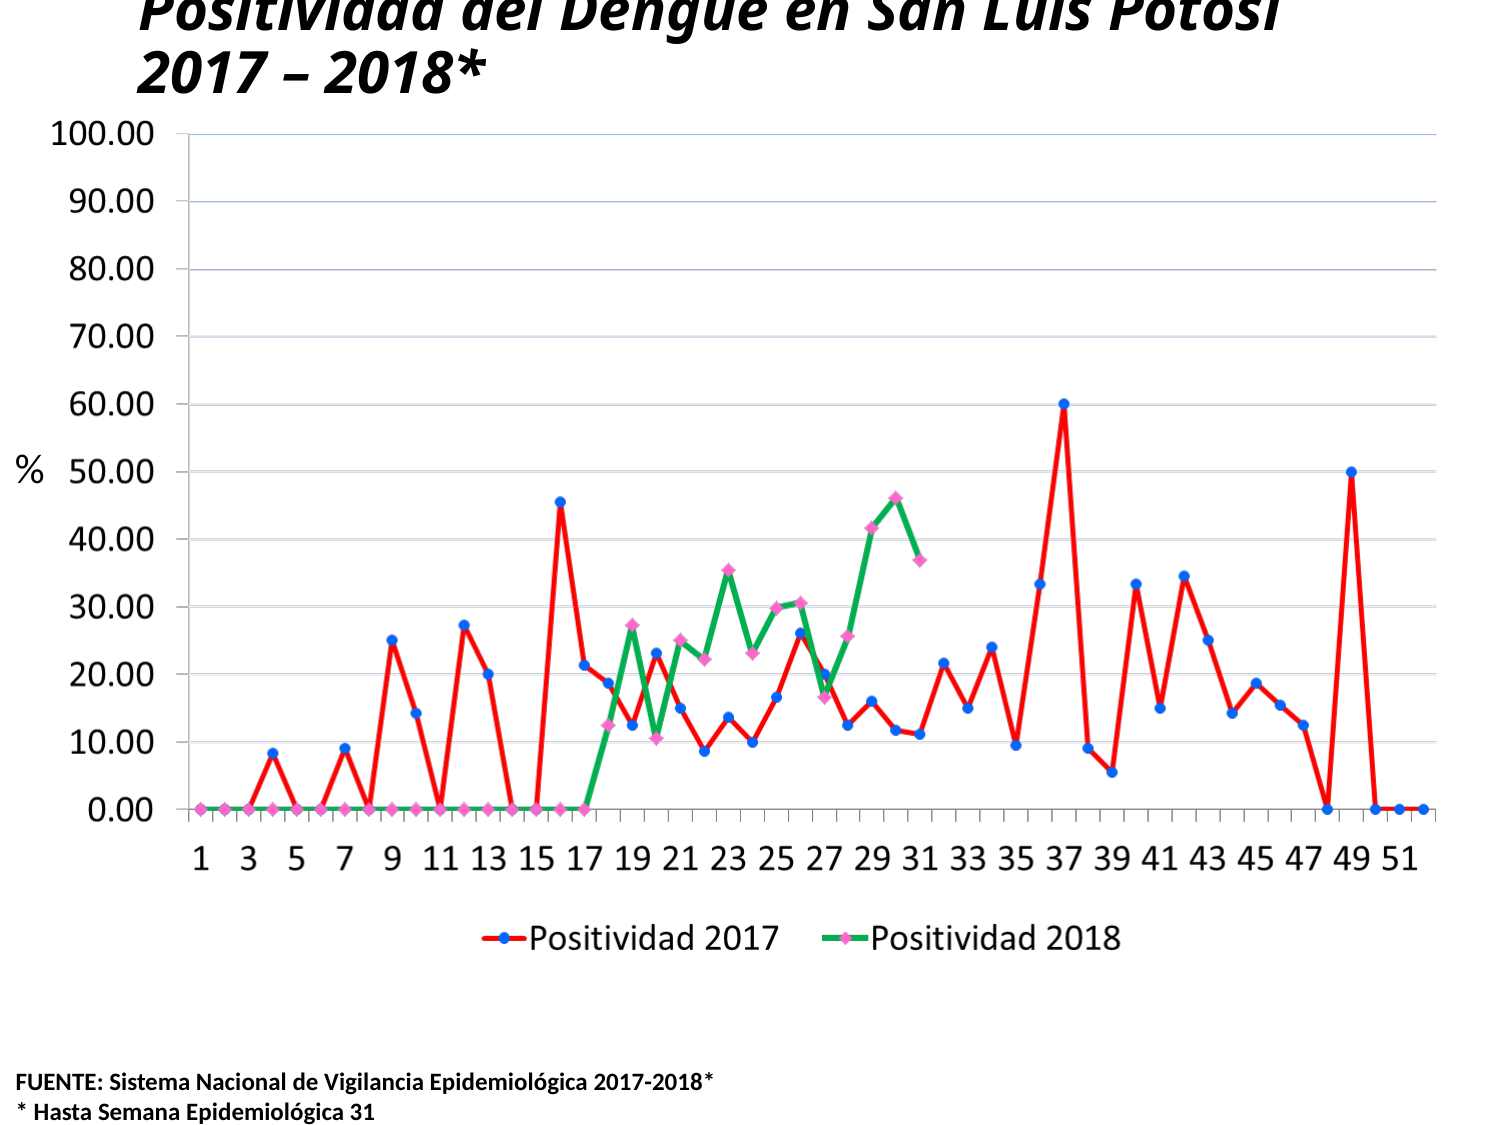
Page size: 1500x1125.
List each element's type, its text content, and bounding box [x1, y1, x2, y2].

text_box FUENTE: Sistema Nacional de Vigilancia Epidemiológica 2017-2018* * Hasta Semana Epidemiológica 31 [0, 1058, 732, 1125]
title Positividad del Dengue en San Luis Potosí 2017 – 2018* [123, 42, 1436, 100]
text_box % [0, 434, 46, 499]
picture [46, 100, 1454, 1035]
